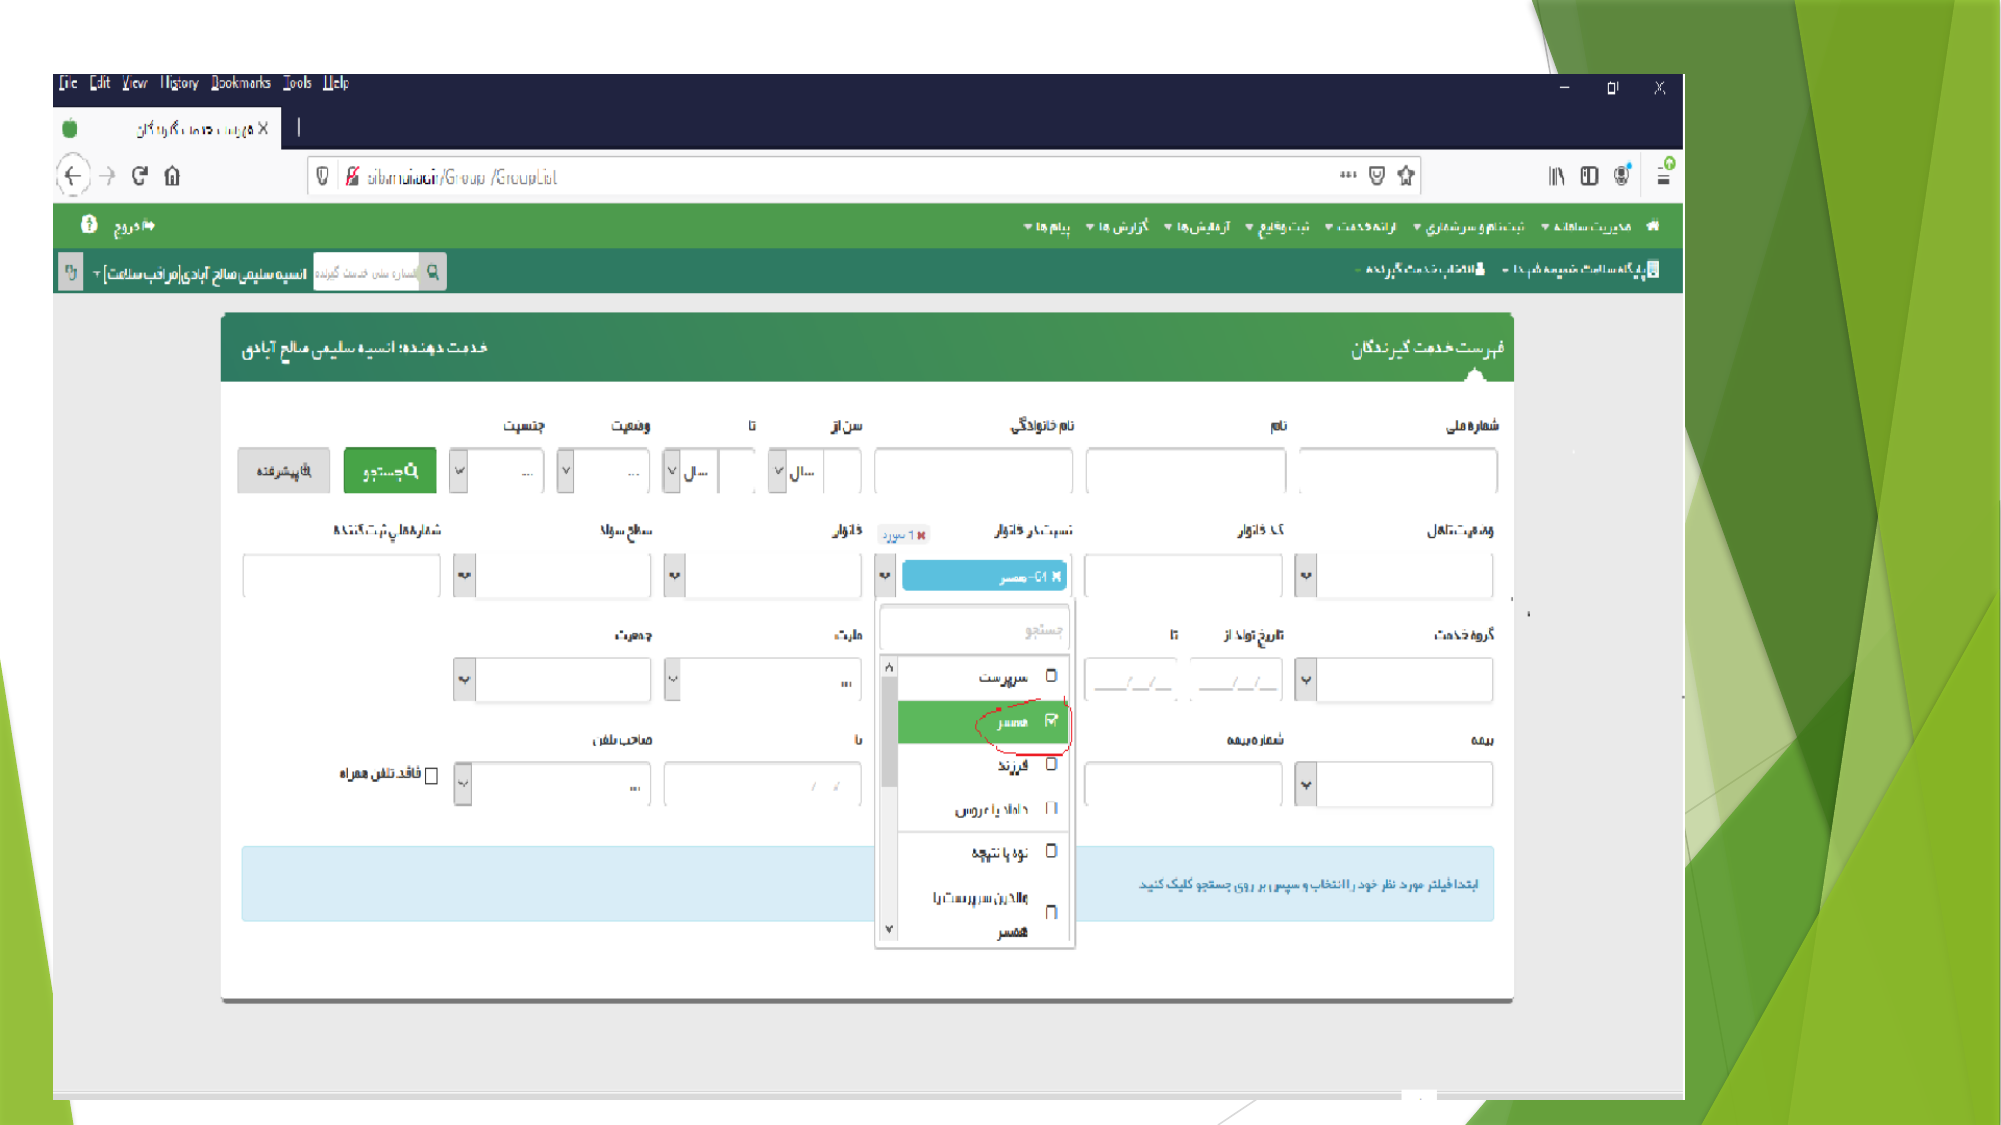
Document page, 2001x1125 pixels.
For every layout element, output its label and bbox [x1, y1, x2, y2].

list [53, 74, 1685, 1100]
